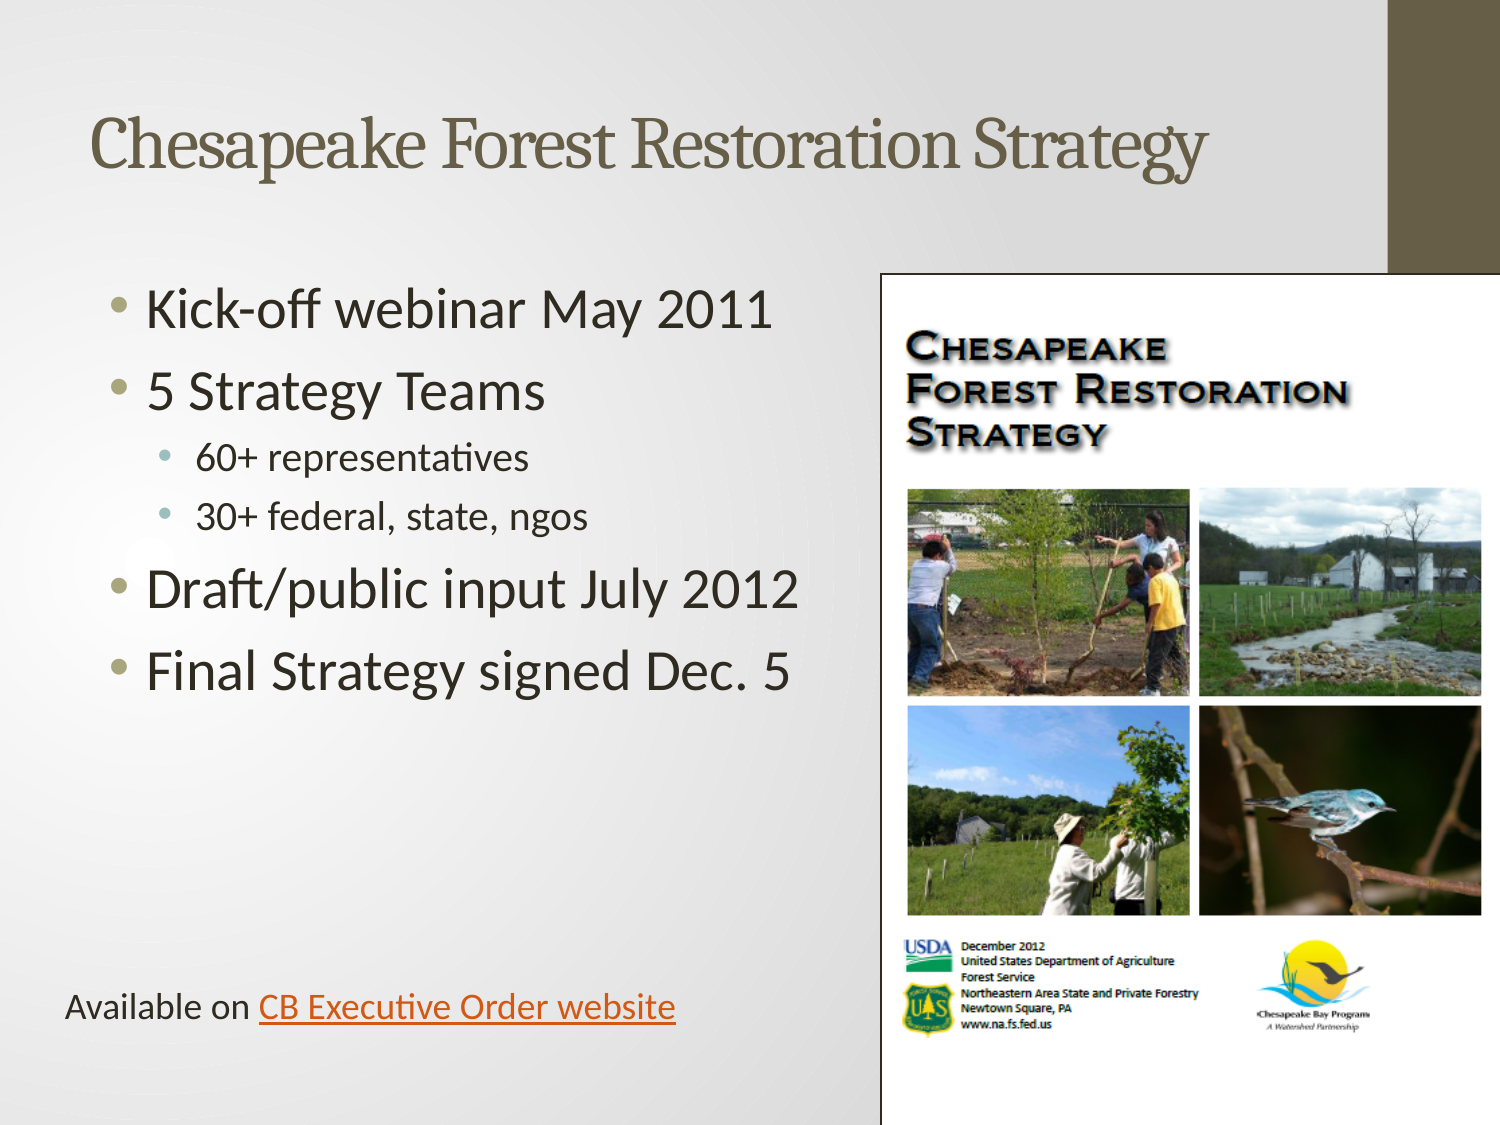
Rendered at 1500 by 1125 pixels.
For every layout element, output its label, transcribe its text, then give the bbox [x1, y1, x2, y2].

text_box Available on CB Executive Order website [49, 974, 725, 1080]
list Kick-off webinar May 2011 5 Strategy Teams 60+ representatives 30+ federal, state, ngos Draft/public input July 2012 Final Strategy signed Dec. 5 [75, 262, 1325, 1050]
picture [881, 274, 1500, 1125]
title Chesapeake Forest Restoration Strategy [75, 45, 1388, 233]
